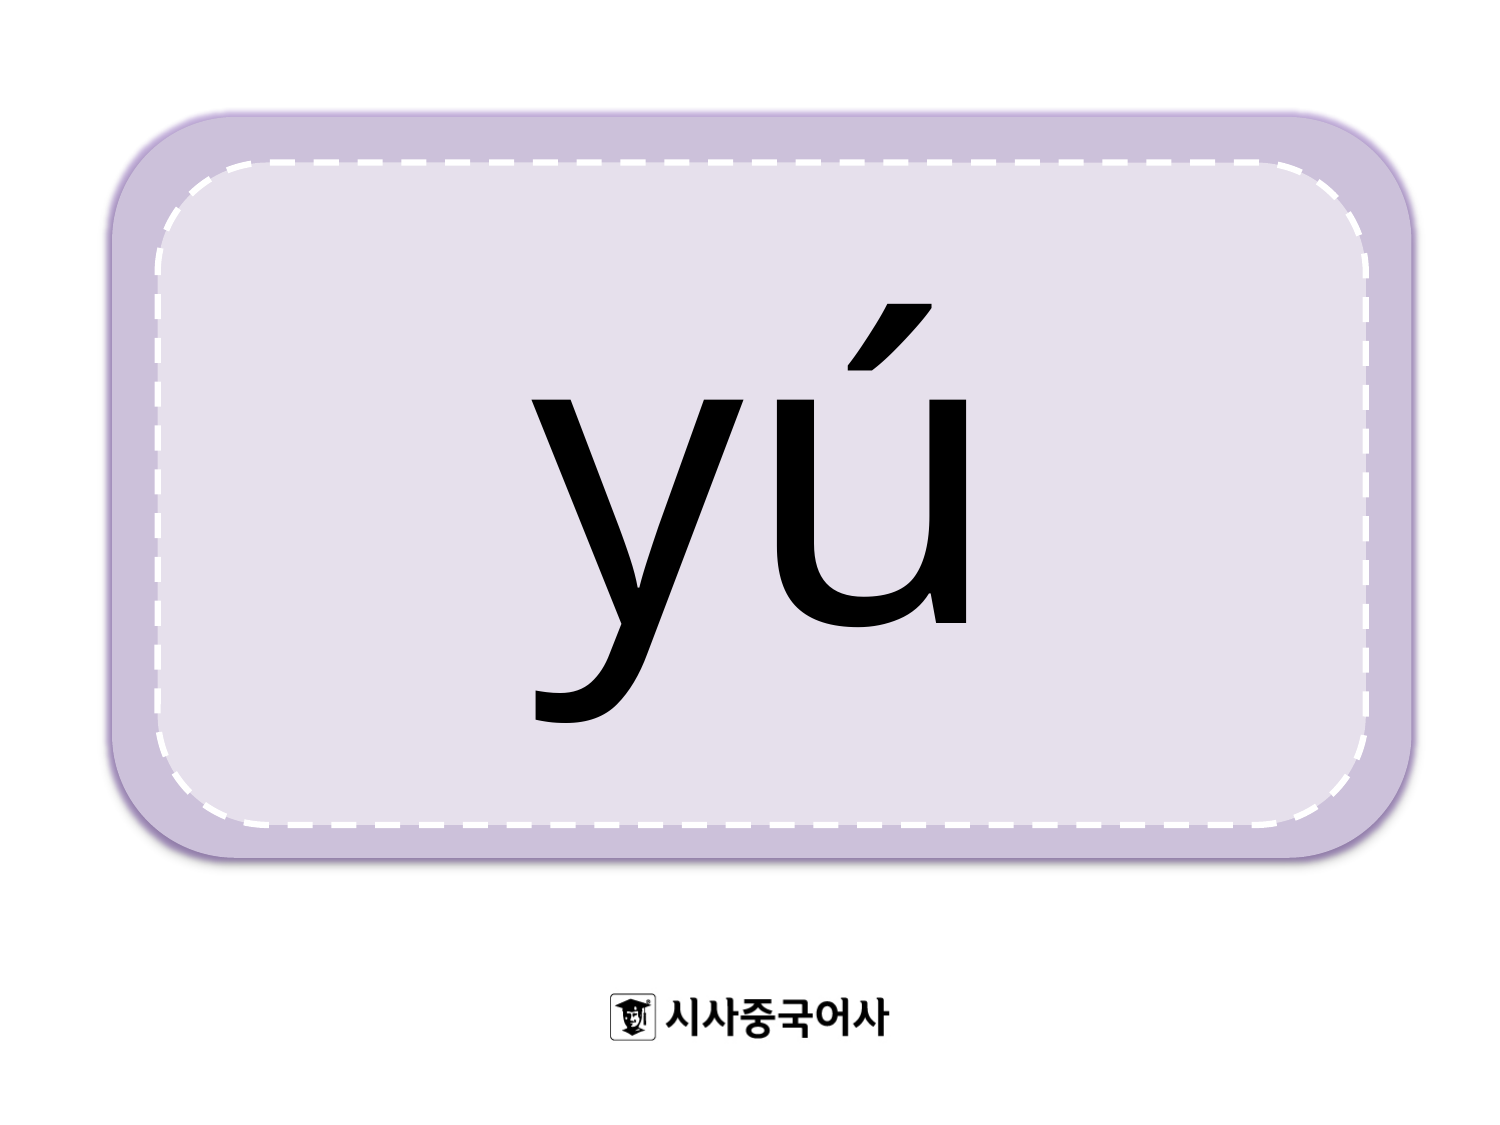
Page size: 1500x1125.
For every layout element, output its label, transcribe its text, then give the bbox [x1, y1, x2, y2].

text_box yú [162, 125, 1371, 788]
picture [602, 987, 898, 1047]
